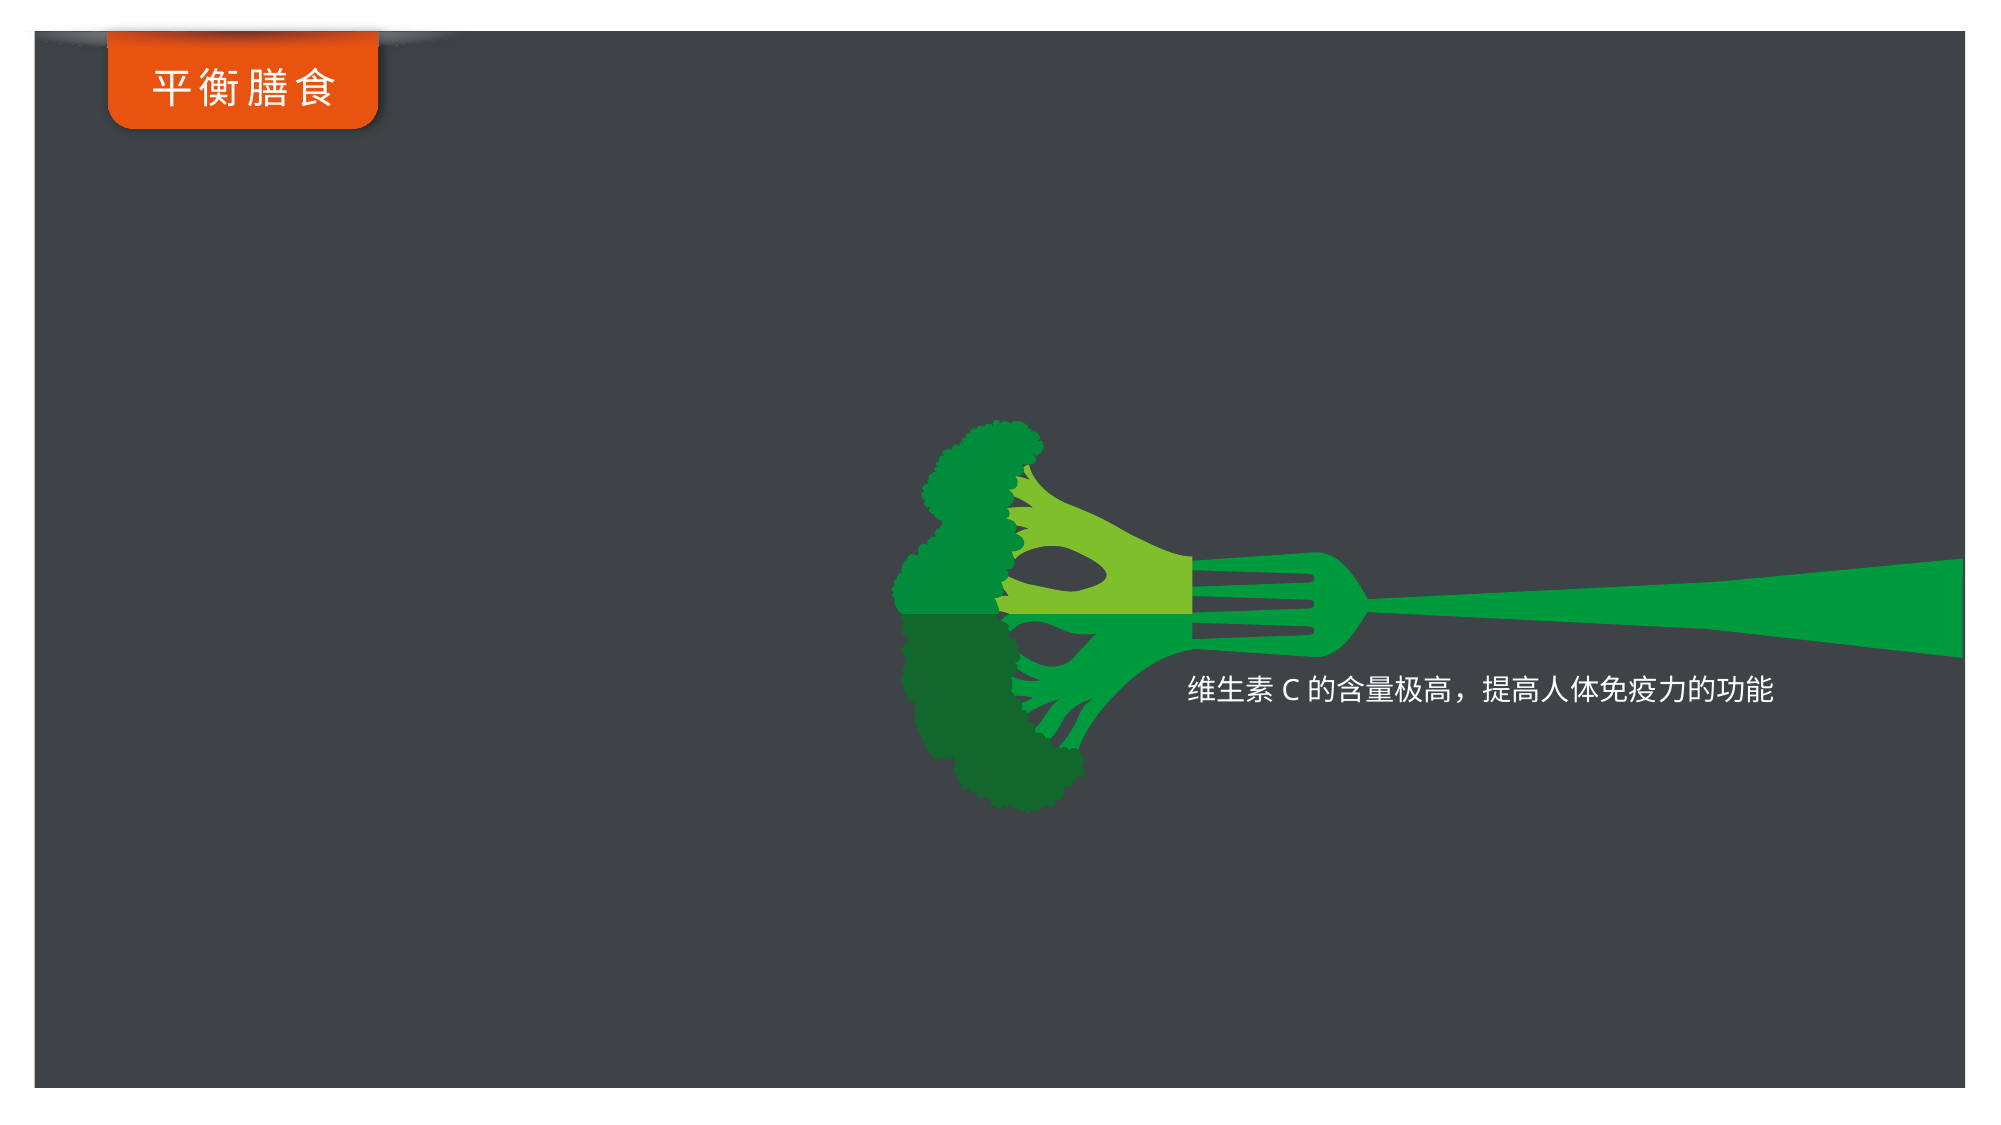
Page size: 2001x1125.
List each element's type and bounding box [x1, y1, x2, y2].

text_box [890, 417, 1963, 816]
text_box [18, 12, 463, 129]
